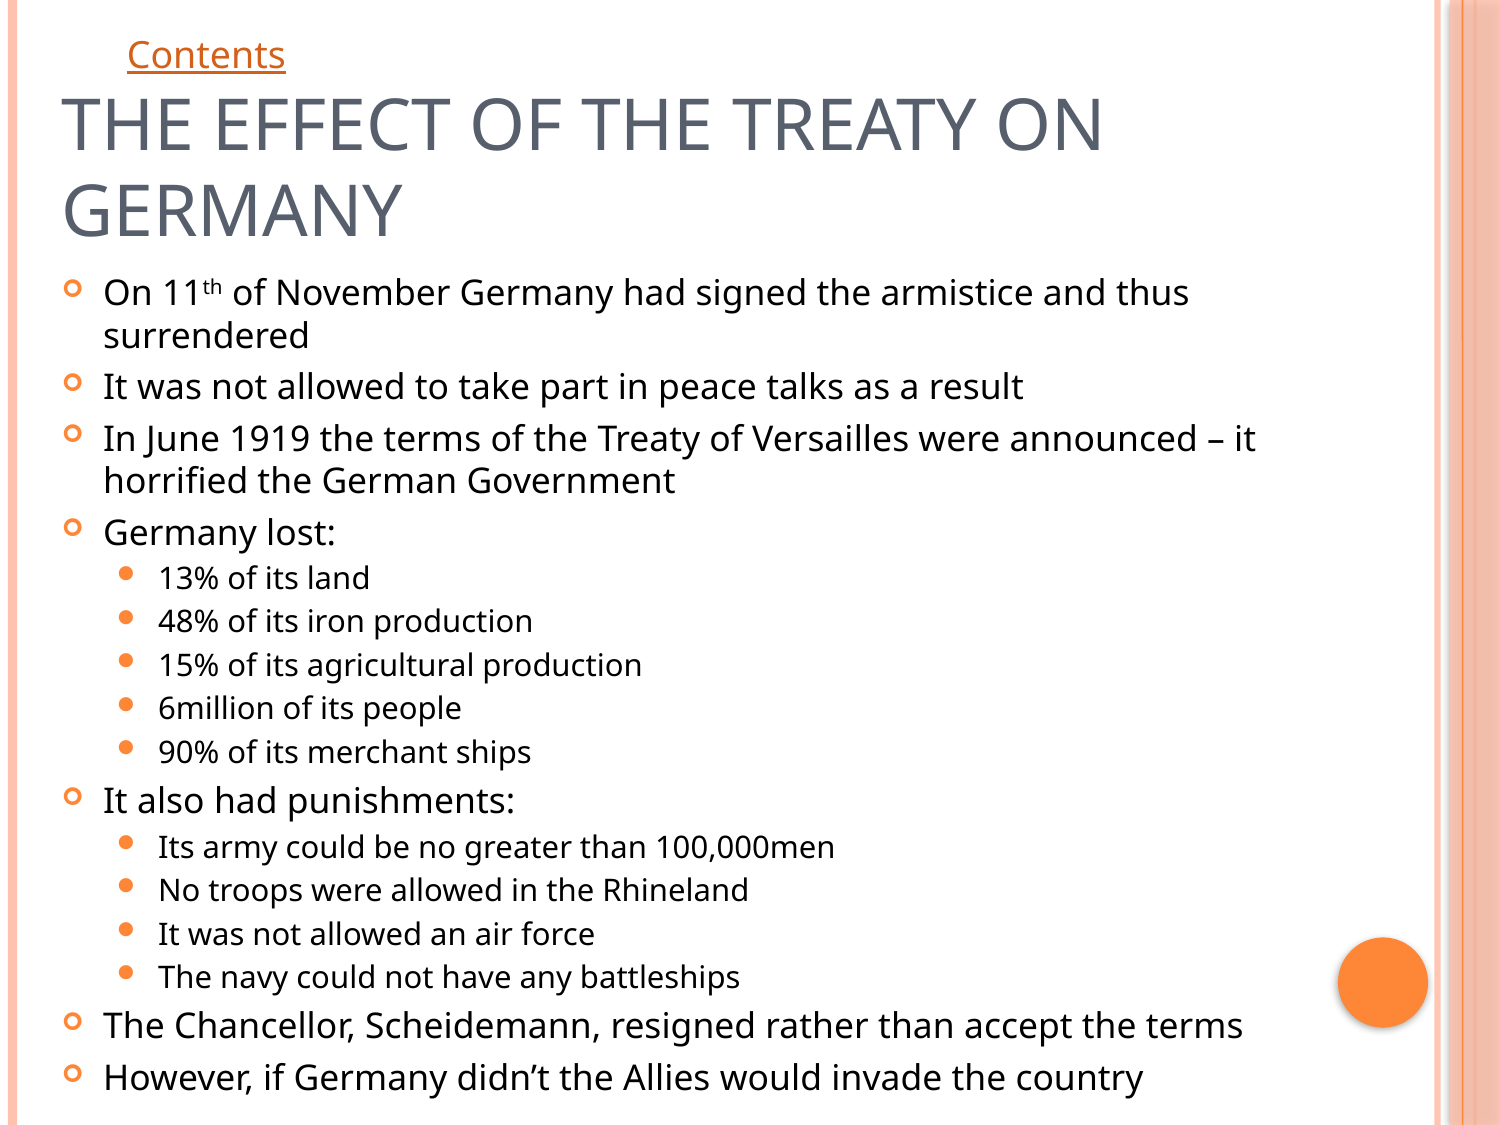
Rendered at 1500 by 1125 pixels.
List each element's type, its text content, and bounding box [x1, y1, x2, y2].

title The Effect of the Treaty on Germany [46, 70, 1402, 258]
list On 11th of November Germany had signed the armistice and thus surrendered It was not allowed to take part in peace talks as a result In June 1919 the terms of the Treaty of Versailles were announced – it horrified the German Government Germany lost: 13% of its land 48% of its iron production 15% of its agricultural production 6million of its people 90% of its merchant ships It also had punishments: Its army could be no greater than 100,000men No troops were allowed in the Rhineland It was not allowed an air force The navy could not have any battleships The Chancellor, Scheidemann, resigned rather than accept the terms However, if Germany didn’t the Allies would invade the country [46, 262, 1273, 1125]
